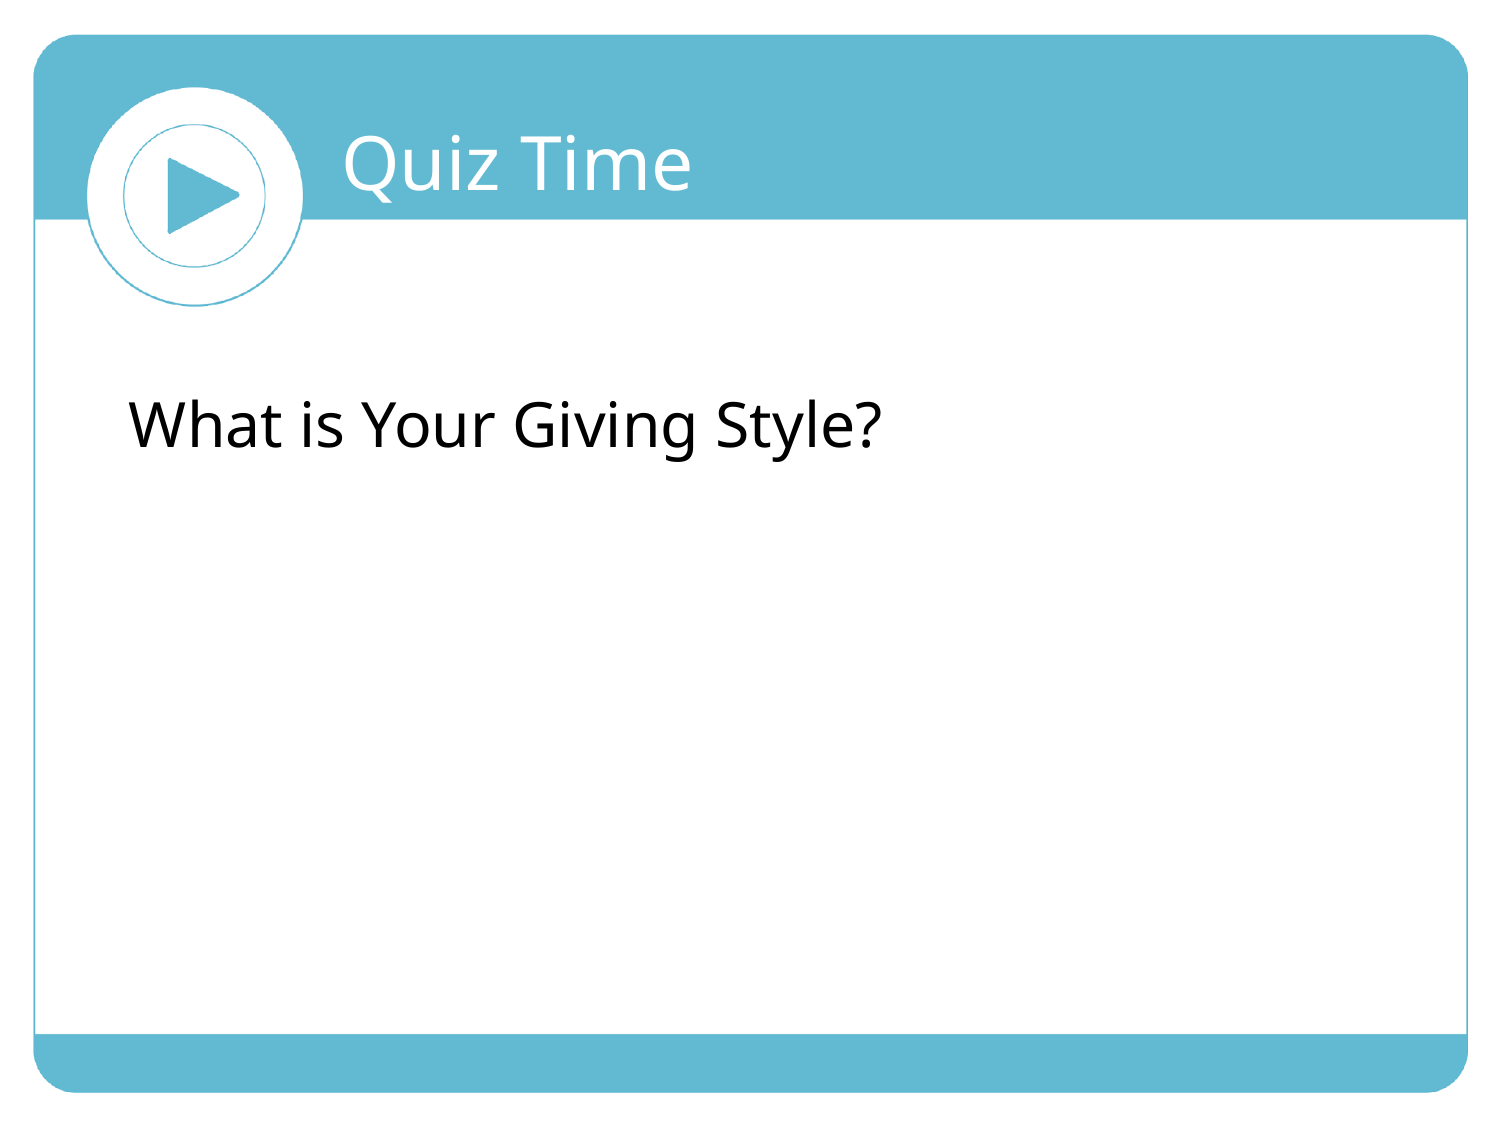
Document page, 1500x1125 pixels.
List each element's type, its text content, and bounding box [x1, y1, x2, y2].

text_box What is Your Giving Style? [113, 377, 1292, 827]
picture [0, 0, 1500, 1125]
text_box Quiz Time [326, 108, 1435, 215]
